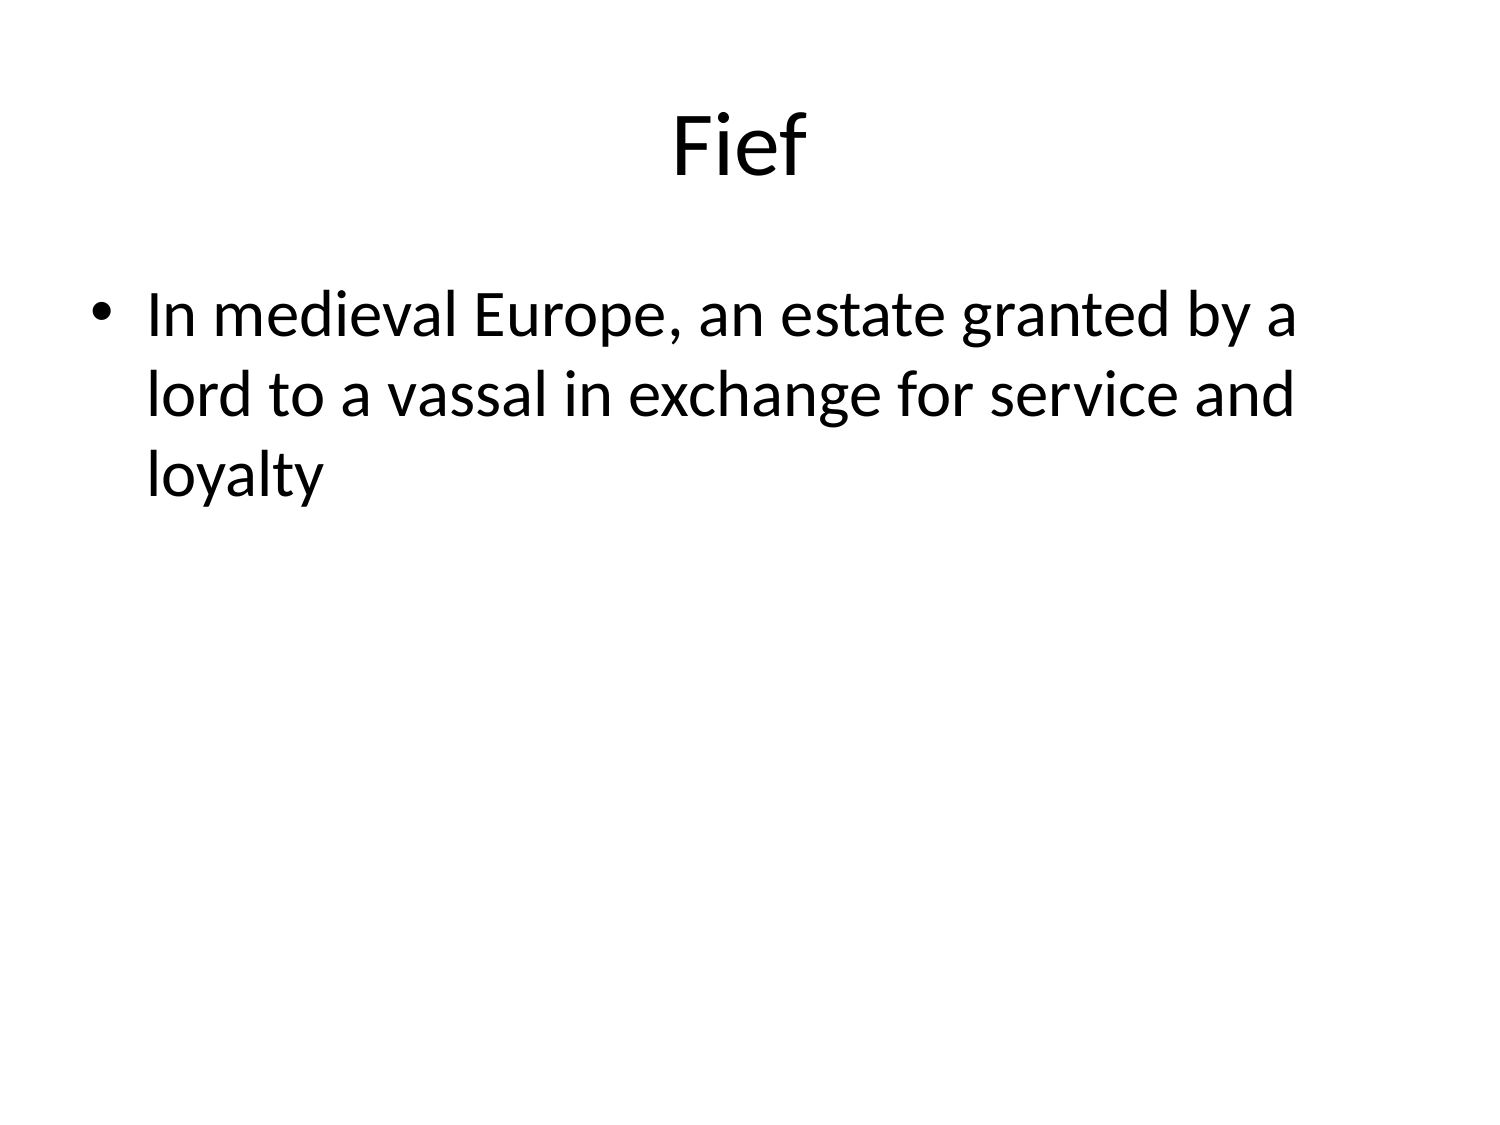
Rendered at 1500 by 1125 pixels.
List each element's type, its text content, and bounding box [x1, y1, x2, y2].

title Fief [75, 45, 1425, 233]
list In medieval Europe, an estate granted by a lord to a vassal in exchange for service and loyalty [75, 262, 1425, 1005]
